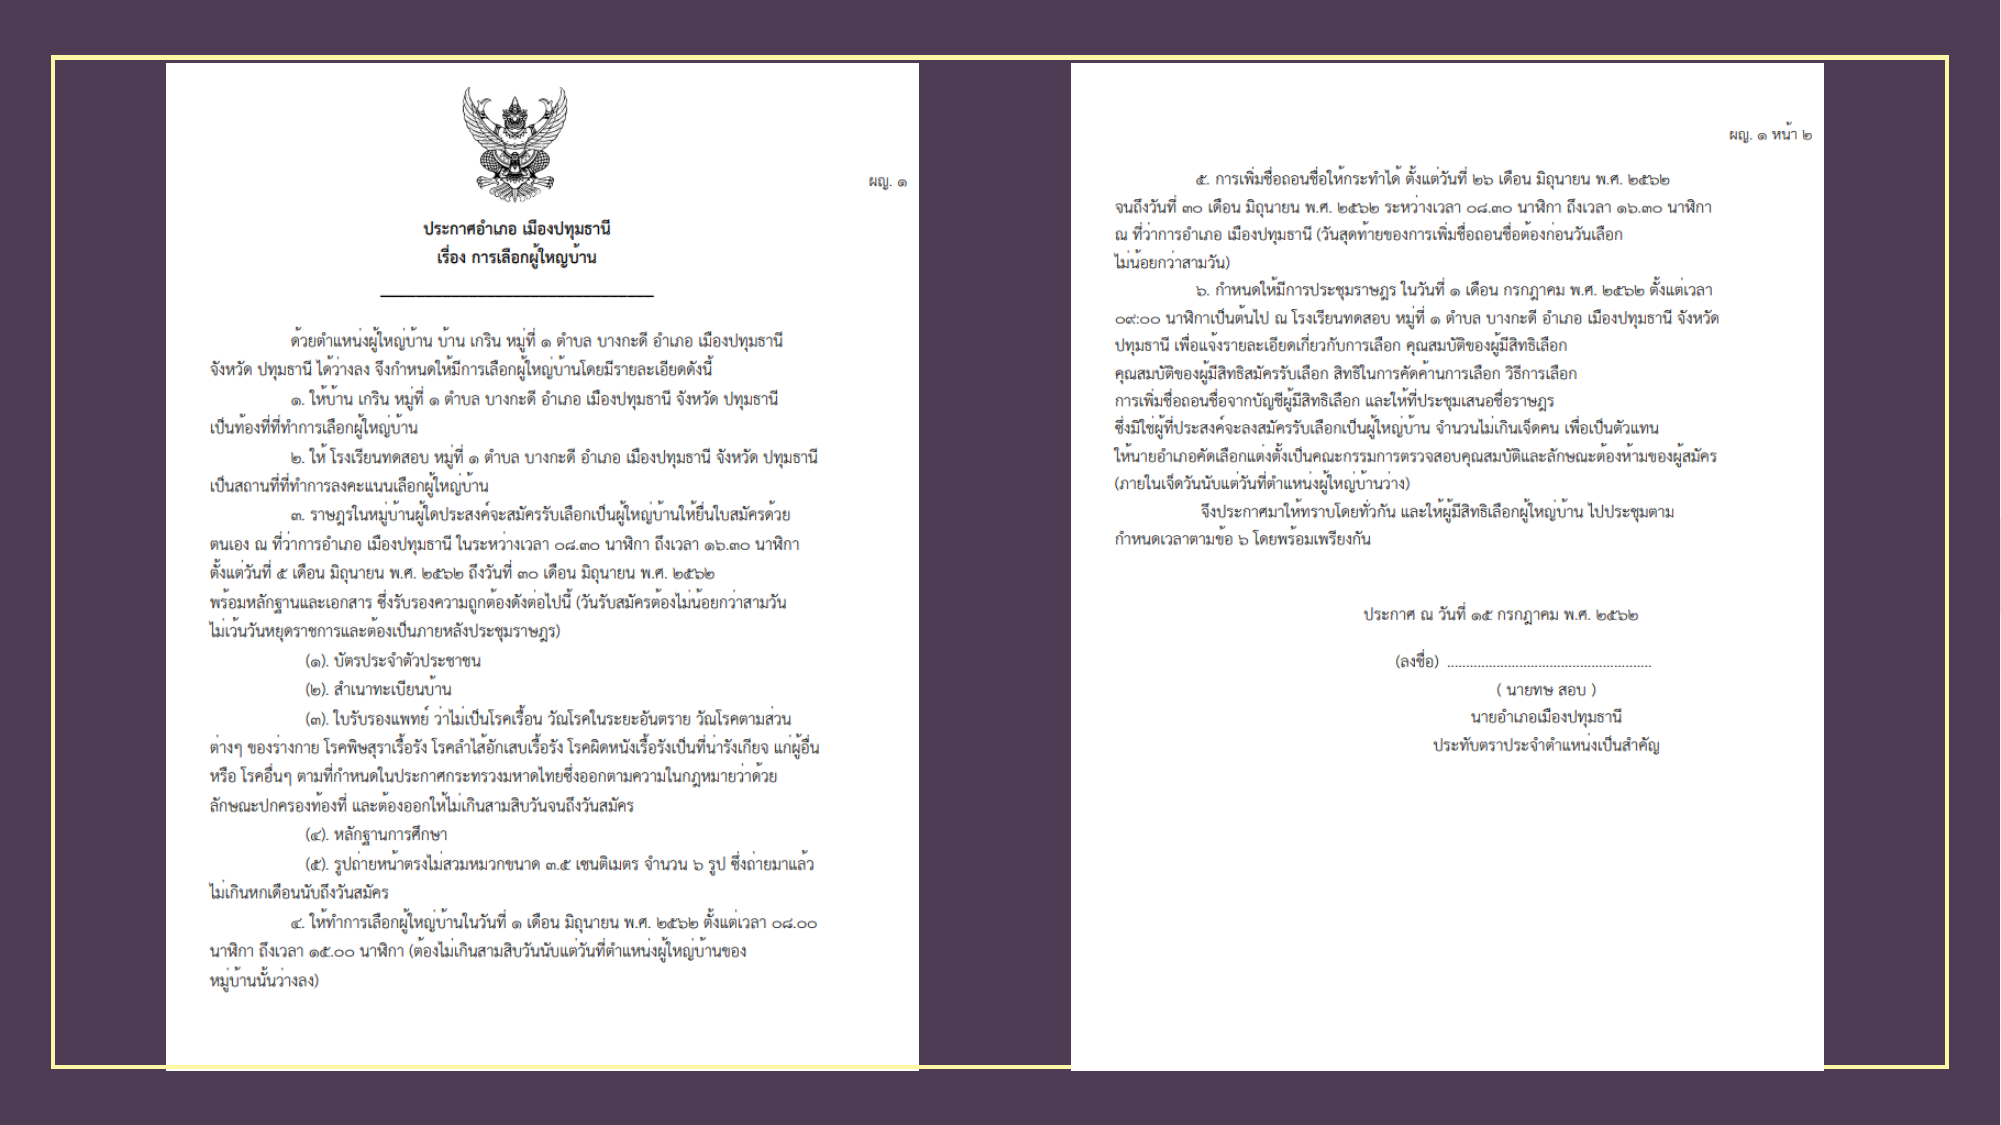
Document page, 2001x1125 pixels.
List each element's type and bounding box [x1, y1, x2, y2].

text_box [0, 0, 2000, 1125]
picture [1070, 63, 1824, 1071]
picture [165, 63, 919, 1071]
